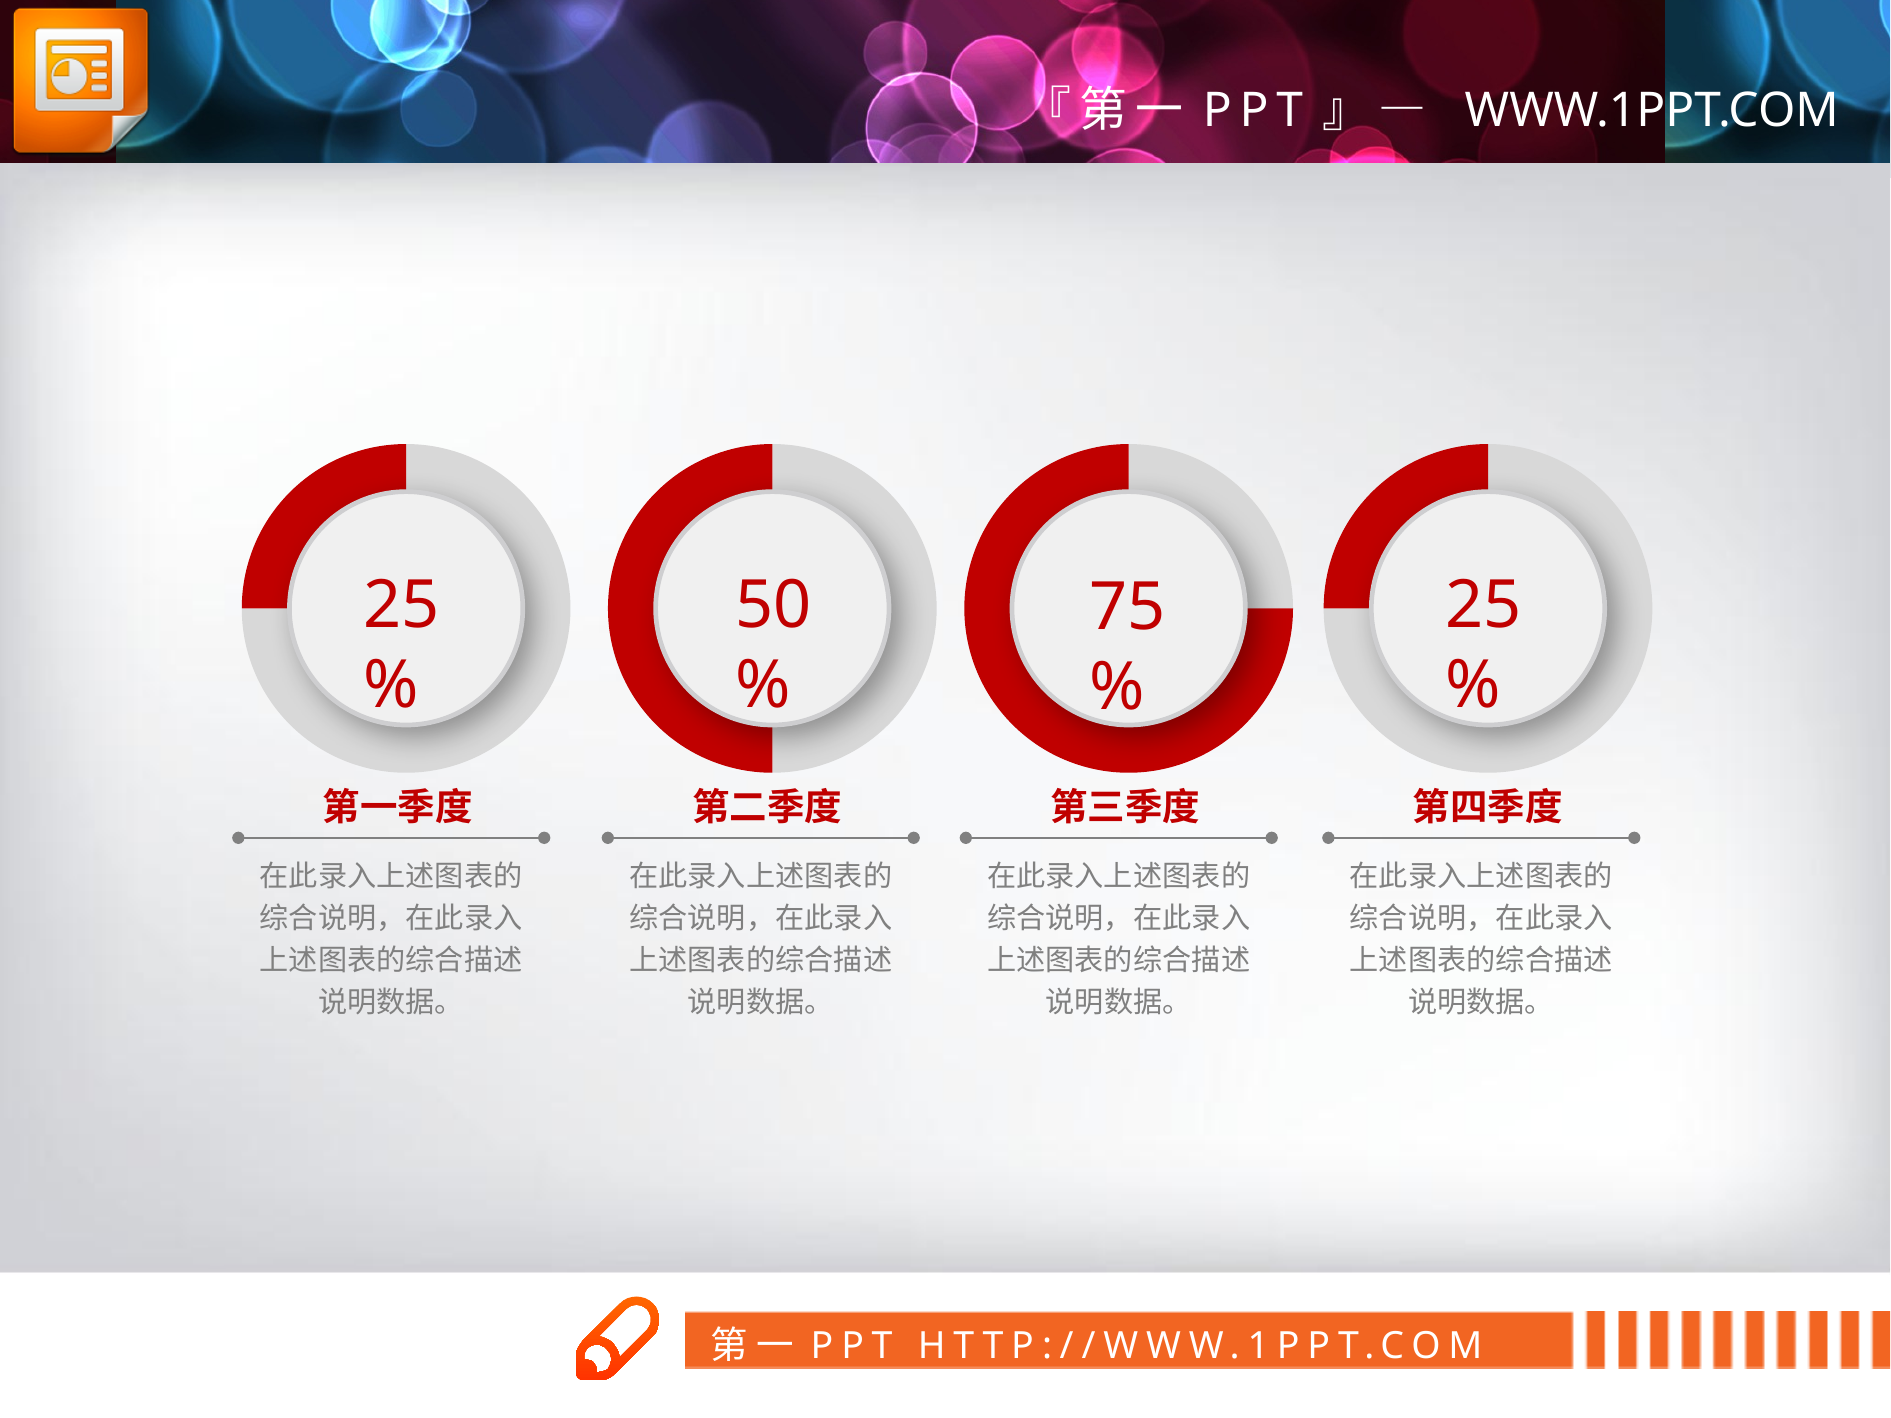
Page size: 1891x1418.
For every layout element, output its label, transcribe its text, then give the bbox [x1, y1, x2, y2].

picture [685, 1311, 1891, 1369]
text_box 第二季度 [631, 789, 904, 836]
text_box 在此录入上述图表的综合说明，在此录入上述图表的综合描述说明数据。 [965, 843, 1272, 1026]
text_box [911, 436, 1269, 780]
text_box 第四季度 [1352, 789, 1624, 836]
text_box 在此录入上述图表的综合说明，在此录入上述图表的综合描述说明数据。 [607, 844, 914, 1026]
text_box 第三季度 [989, 789, 1262, 836]
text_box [1270, 436, 1706, 780]
text_box 第一季度 [261, 789, 534, 836]
picture [0, 0, 1891, 1275]
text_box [554, 436, 910, 780]
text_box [188, 436, 553, 780]
text_box 在此录入上述图表的综合说明，在此录入上述图表的综合描述说明数据。 [1328, 842, 1635, 1026]
text_box 在此录入上述图表的综合说明，在此录入上述图表的综合描述说明数据。 [238, 844, 545, 1026]
